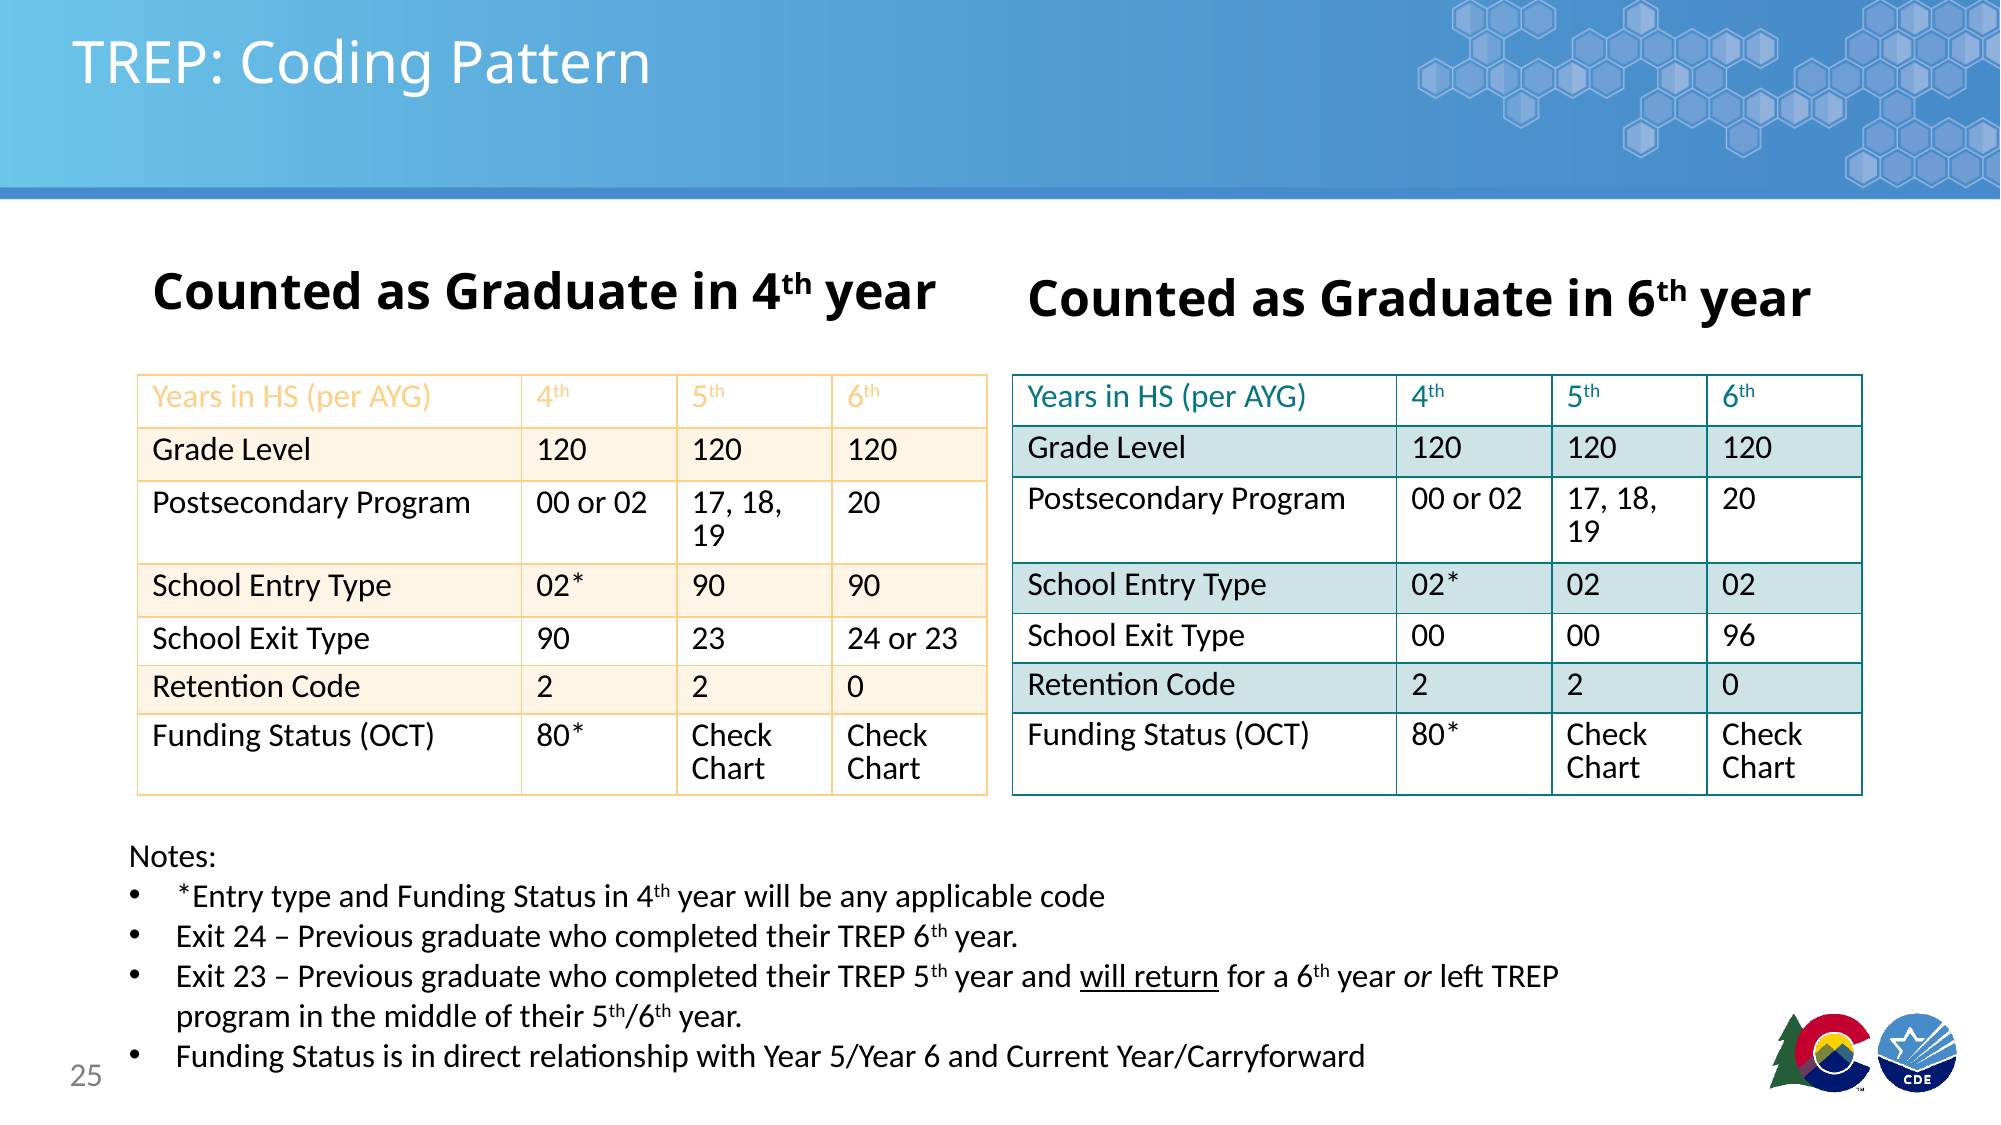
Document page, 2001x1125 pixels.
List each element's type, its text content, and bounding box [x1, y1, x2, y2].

table_cell 0 [1708, 664, 1861, 712]
table_cell 2 [1553, 664, 1706, 712]
table_header 6th [1708, 376, 1861, 425]
table_cell School Exit Type [1013, 614, 1396, 662]
table_cell 120 [1397, 427, 1551, 476]
table_cell 2 [1397, 664, 1551, 712]
table_cell 90 [522, 618, 676, 665]
title TREP: Coding Pattern [72, 33, 1396, 182]
table_cell 02 [1708, 564, 1861, 613]
table_cell 20 [833, 482, 986, 563]
table_cell Check Chart [678, 715, 831, 794]
table_cell Funding Status (OCT) [1013, 714, 1396, 794]
table_cell 00 [1553, 614, 1706, 662]
slide_number 25 [54, 1042, 505, 1103]
table_cell 02* [522, 565, 676, 616]
table_cell Check Chart [833, 715, 986, 794]
table_cell Postsecondary Program [1013, 478, 1396, 562]
list Counted as Graduate in 6th year [1012, 265, 1863, 356]
table_header Years in HS (per AYG) [1013, 376, 1396, 425]
table_header 4th [522, 376, 676, 427]
table_cell 02* [1397, 564, 1551, 613]
table_cell Postsecondary Program [138, 482, 521, 563]
table_cell Funding Status (OCT) [139, 716, 520, 793]
table_cell 00 or 02 [522, 482, 676, 563]
table_cell 120 [833, 429, 986, 480]
table_cell 23 [678, 618, 831, 665]
table_cell 120 [678, 429, 831, 480]
table_cell 2 [522, 666, 676, 713]
table_cell 20 [1708, 478, 1861, 562]
picture [1768, 1012, 1957, 1093]
table_cell 90 [678, 565, 831, 616]
table_cell School Exit Type [138, 618, 521, 665]
table_cell 80* [1397, 714, 1551, 794]
table_cell 00 [1397, 614, 1551, 662]
table_cell Retention Code [1013, 664, 1396, 712]
table_cell Grade Level [1013, 427, 1396, 476]
table_cell 17, 18, 19 [678, 482, 831, 563]
table_header 5th [678, 376, 831, 427]
table_cell 120 [522, 429, 676, 480]
table_cell Check Chart [1553, 714, 1706, 794]
table_cell 96 [1708, 614, 1861, 662]
table_cell School Entry Type [1013, 564, 1396, 613]
table_cell 02 [1553, 564, 1706, 613]
table_cell 120 [1553, 427, 1706, 476]
table_cell Check Chart [1708, 714, 1861, 794]
table_cell 90 [833, 565, 986, 616]
list Counted as Graduate in 4th year [137, 259, 988, 352]
table_cell Retention Code [138, 666, 521, 713]
table_cell 2 [678, 666, 831, 713]
table_cell 0 [833, 666, 986, 713]
table_cell Grade Level [138, 429, 521, 480]
text_box Notes: *Entry type and Funding Status in 4th year will be any applicable code Exit 24 – Previous graduate who completed their TREP 6th year. Exit 23 – Previous graduate who completed their TREP 5th year and will return for a 6th year or left TREP program in the middle of their 5th/6th year. Funding Status is in direct relationship with Year 5/Year 6 and Current Year/Carryforward [114, 827, 1694, 1082]
table_cell 17, 18, 19 [1553, 478, 1706, 562]
table_cell School Entry Type [138, 565, 521, 616]
table_cell 00 or 02 [1397, 478, 1551, 562]
table_cell 80* [522, 715, 676, 794]
table_header 4th [1397, 376, 1551, 425]
table_header 6th [833, 376, 986, 427]
table_cell 24 or 23 [833, 618, 986, 665]
table_header Years in HS (per AYG) [138, 376, 521, 427]
table_cell 120 [1708, 427, 1861, 476]
table_header 5th [1553, 376, 1706, 425]
picture [0, 0, 2000, 200]
